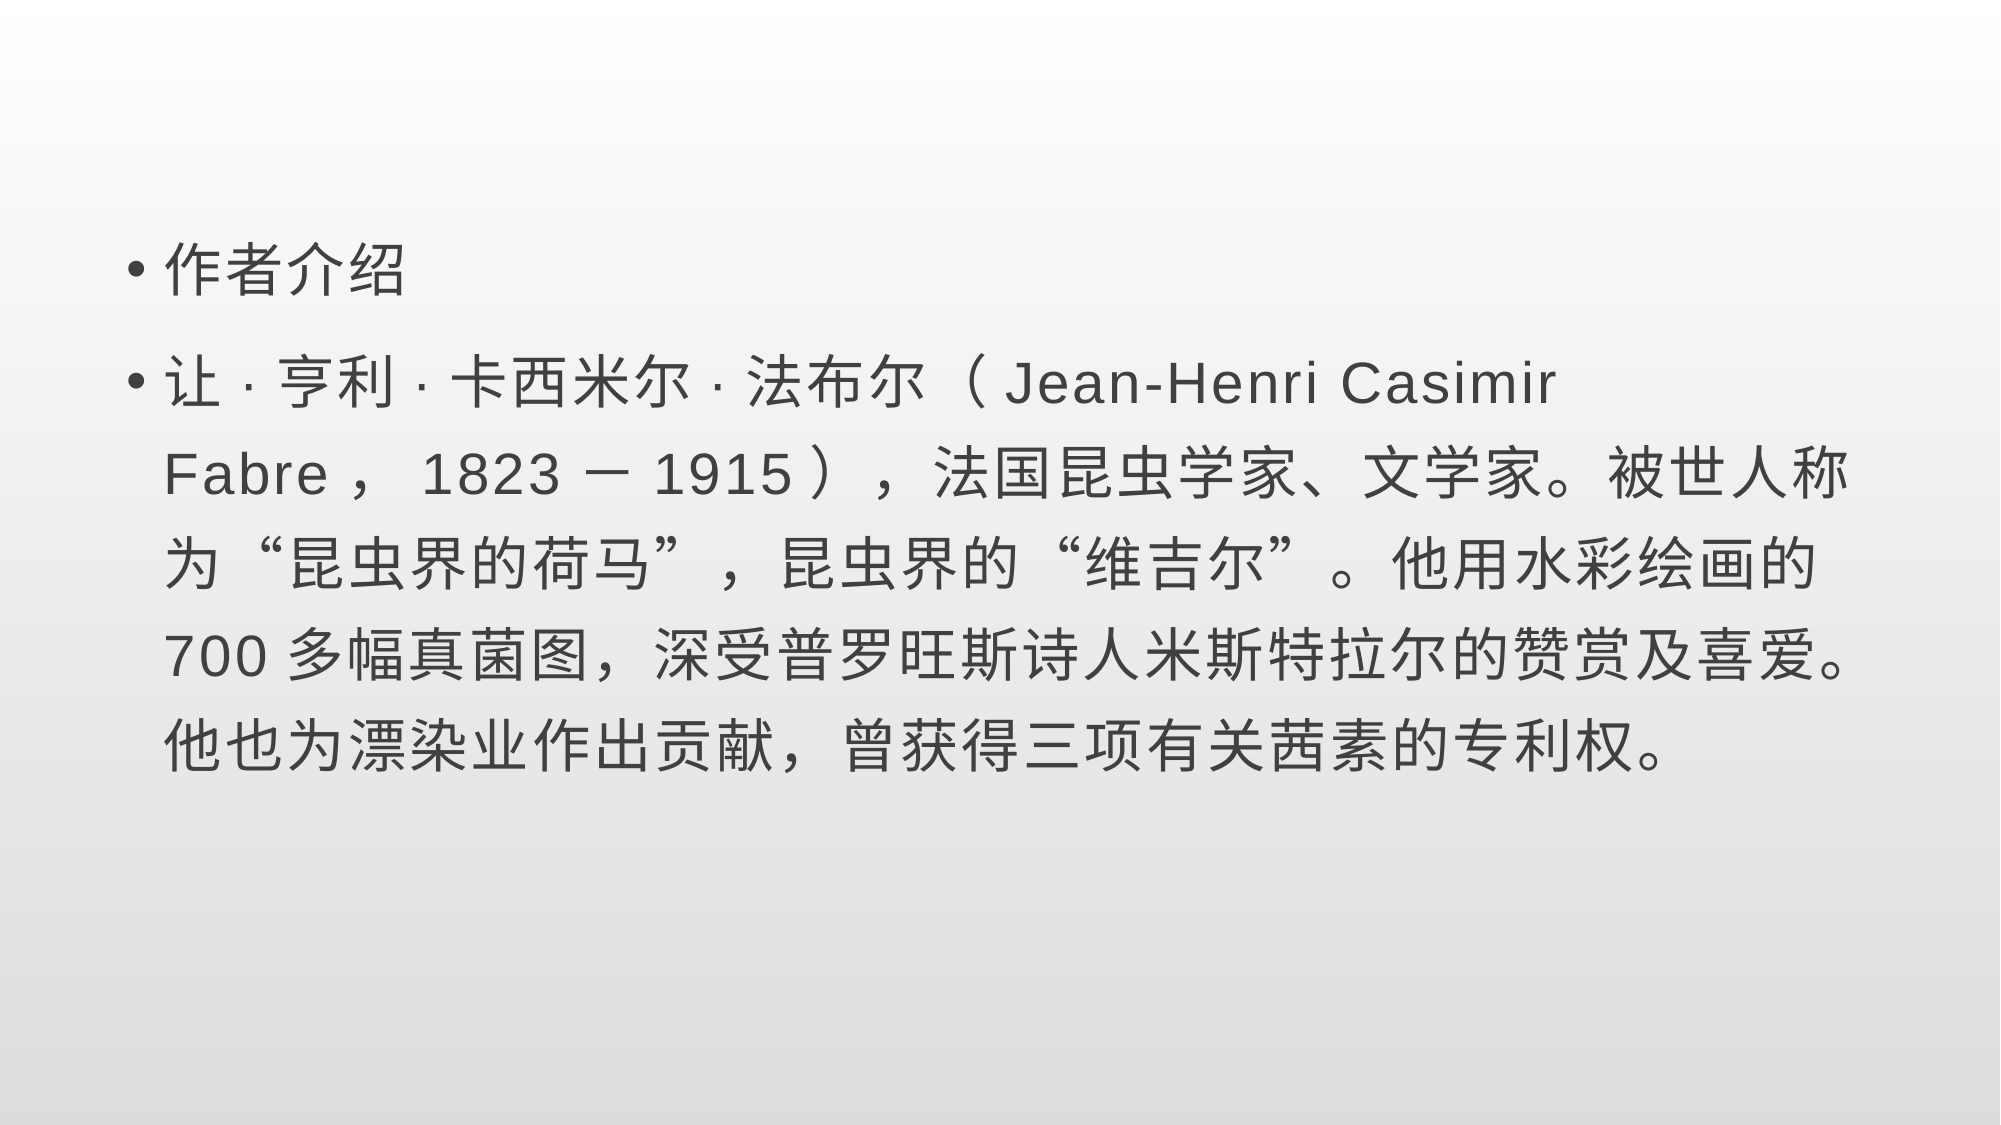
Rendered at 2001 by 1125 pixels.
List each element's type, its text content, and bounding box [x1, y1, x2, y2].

list 作者介绍 让·亨利·卡西米尔·法布尔（Jean-Henri Casimir Fabre，1823－1915），法国昆虫学家、文学家。被世人称为“昆虫界的荷马”，昆虫界的“维吉尔”。他用水彩绘画的700多幅真菌图，深受普罗旺斯诗人米斯特拉尔的赞赏及喜爱。他也为漂染业作出贡献，曾获得三项有关茜素的专利权。 [109, 212, 1891, 1040]
